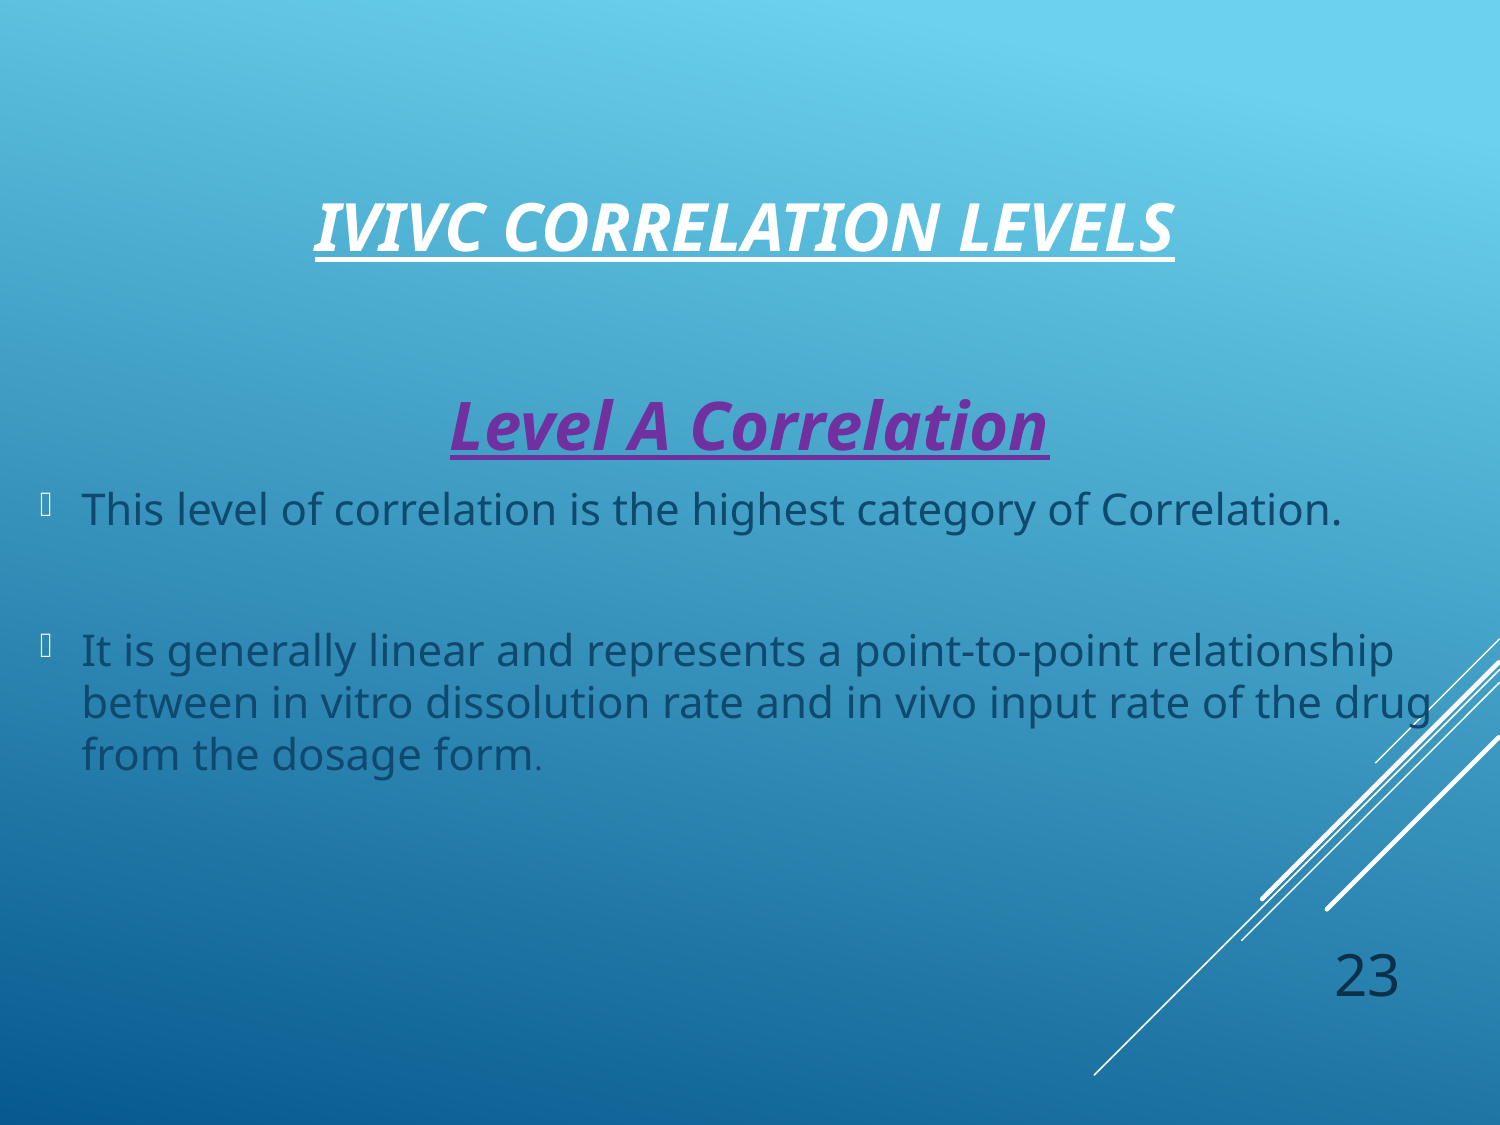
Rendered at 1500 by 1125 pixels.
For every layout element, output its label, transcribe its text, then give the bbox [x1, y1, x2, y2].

list Level A Correlation This level of correlation is the highest category of Correlation. It is generally linear and represents a point-to-point relationship between in vitro dissolution rate and in vivo input rate of the drug from the dosage form. [24, 375, 1475, 788]
slide_number 23 [1275, 915, 1416, 1025]
title IVIVC CORRELATION LEVELS [300, 99, 1376, 350]
